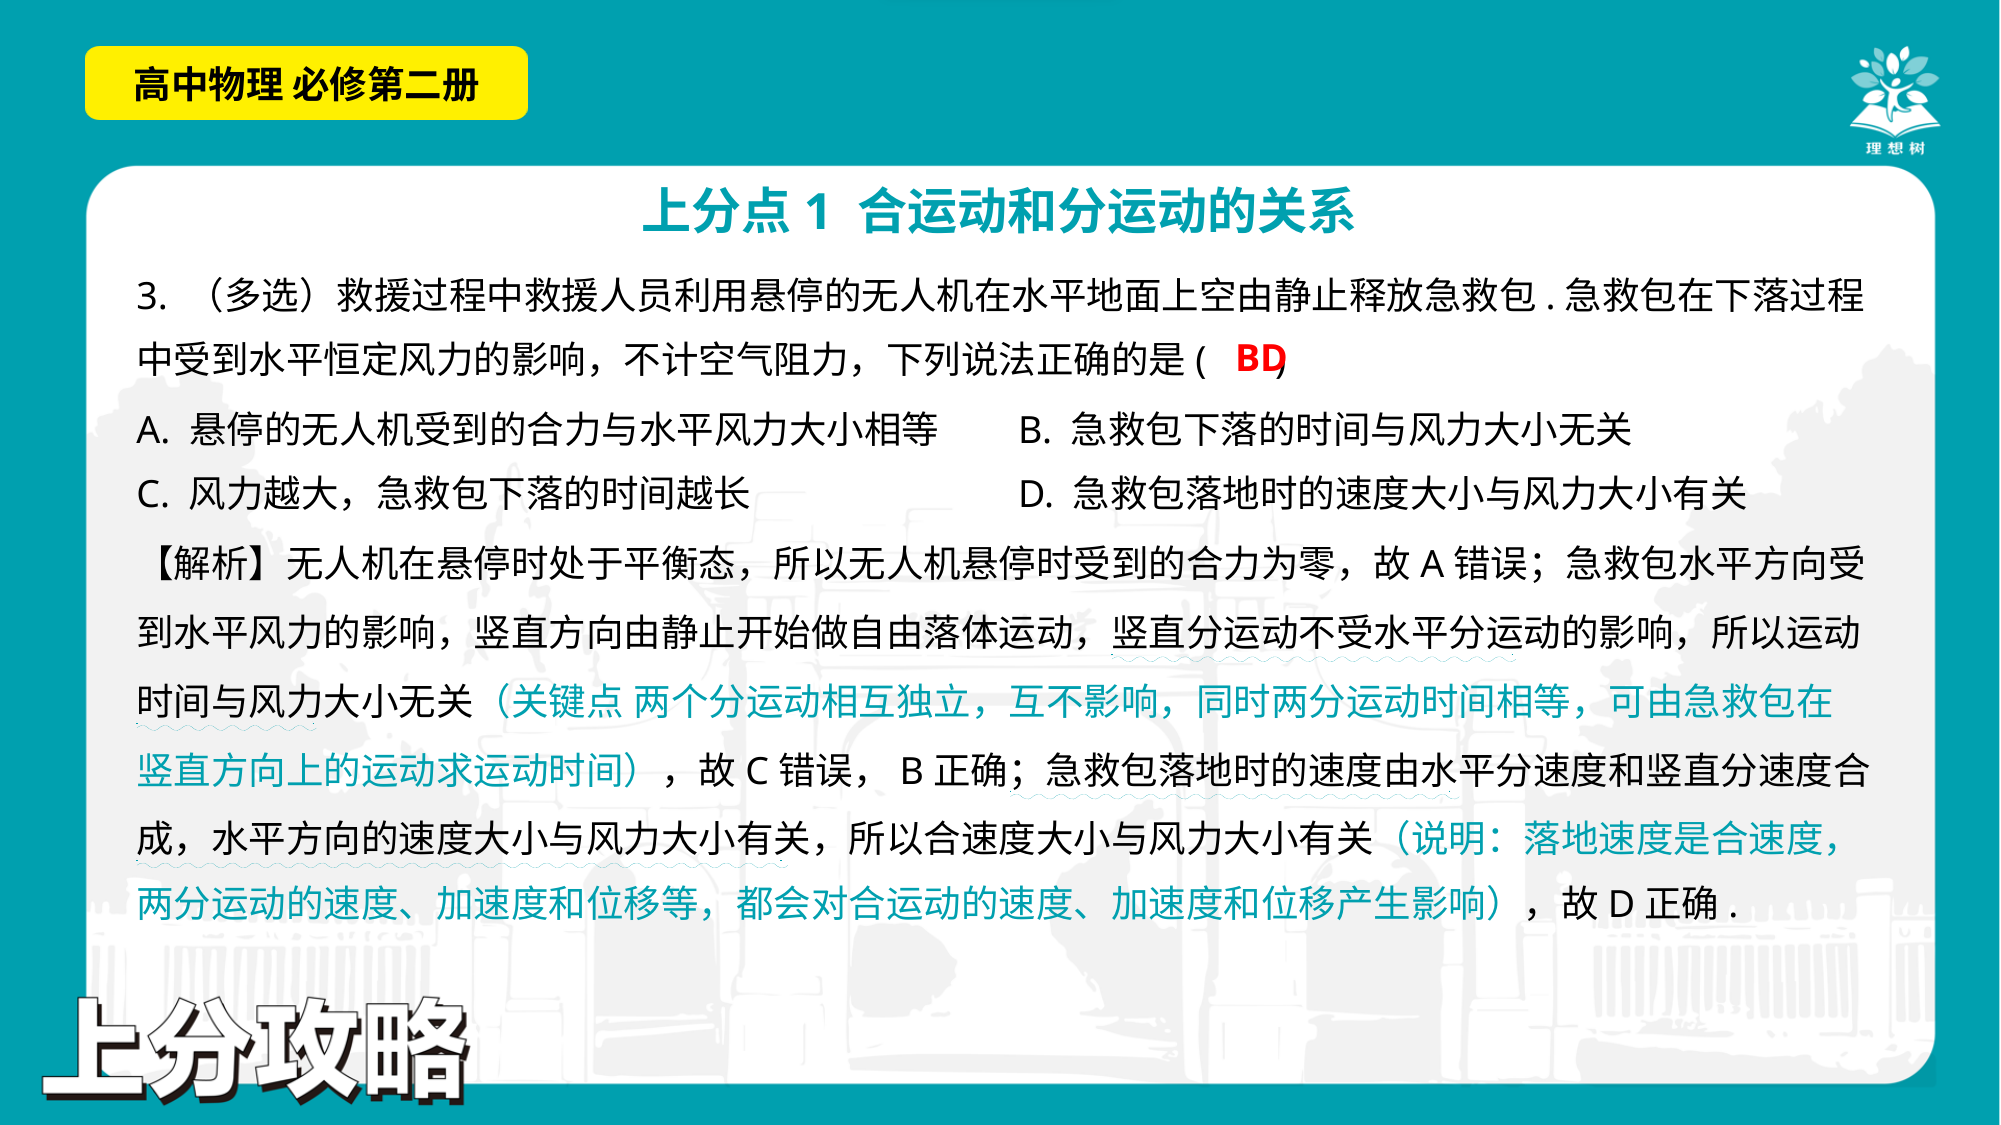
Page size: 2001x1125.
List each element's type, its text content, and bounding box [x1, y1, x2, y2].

text_box 【解析】无人机在悬停时处于平衡态，所以无人机悬停时受到的合力为零，故A错误；急救包水平方向受 到水平风力的影响，竖直方向由静止开始做自由落体运动，竖直分运动不受水平分运动的影响，所以运动 时间与风力大小无关（关键点 两个分运动相互独立，互不影响，同时两分运动时间相等，可由急救包在 竖直方向上的运动求运动时间），故C错误，B正确；急救包落地时的速度由水平分速度和竖直分速度合 成，水平方向的速度大小与风力大小有关，所以合速度大小与风力大小有关（说明：落地速度是合速度， 两分运动的速度、加速度和位移等，都会对合运动的速度、加速度和位移产生影响），故D正确. [136, 516, 1865, 918]
text_box . . [1009, 722, 1847, 793]
text_box 3. （多选）救援过程中救援人员利用悬停的无人机在水平地面上空由静止释放急救包.急救包在下落过程 中受到水平恒定风力的影响，不计空气阻力，下列说法正确的是( ) [136, 247, 1865, 375]
text_box . . [135, 791, 1375, 861]
text_box A. 悬停的无人机受到的合力与水平风力大小相等 B. 急救包下落的时间与风力大小无关 C. 风力越大，急救包下落的时间越长 D. 急救包落地时的速度大小与风力大小有关 [136, 382, 1865, 509]
picture [0, 0, 2000, 1125]
text_box . . [135, 653, 475, 724]
text_box . . [1110, 584, 1874, 655]
text_box BD [1220, 314, 1303, 373]
